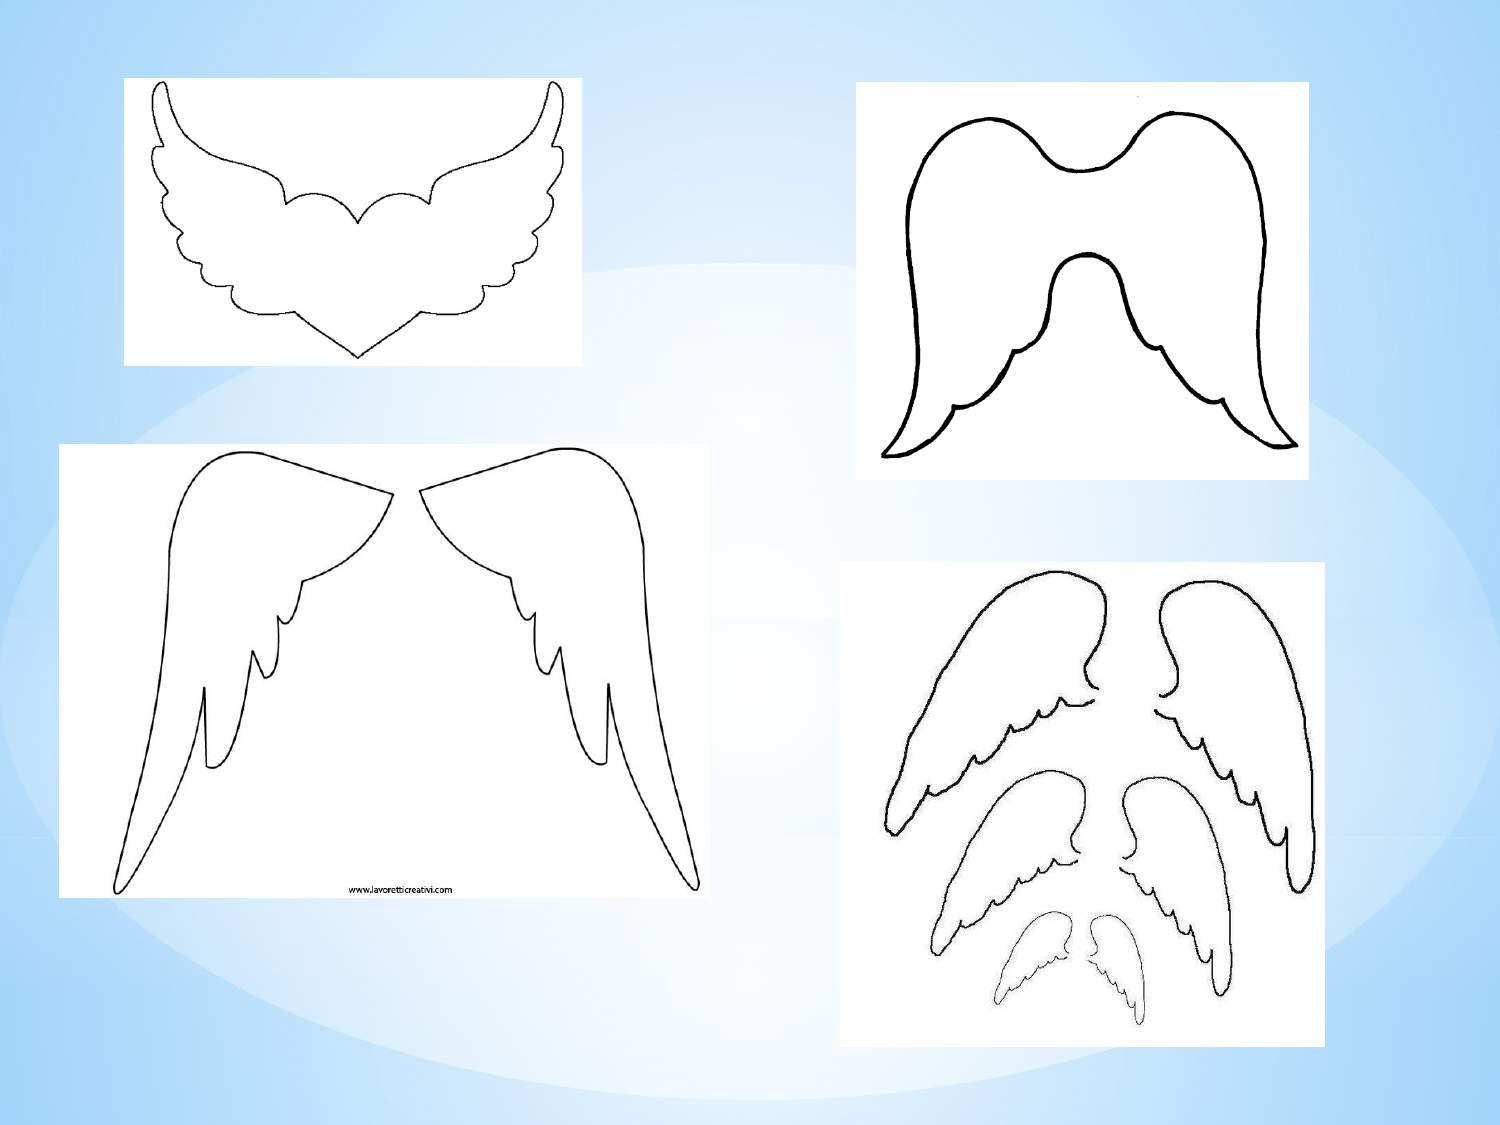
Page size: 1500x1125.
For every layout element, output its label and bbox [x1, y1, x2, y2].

picture [123, 77, 583, 367]
picture [839, 562, 1325, 1048]
picture [855, 82, 1309, 481]
picture [59, 444, 709, 899]
